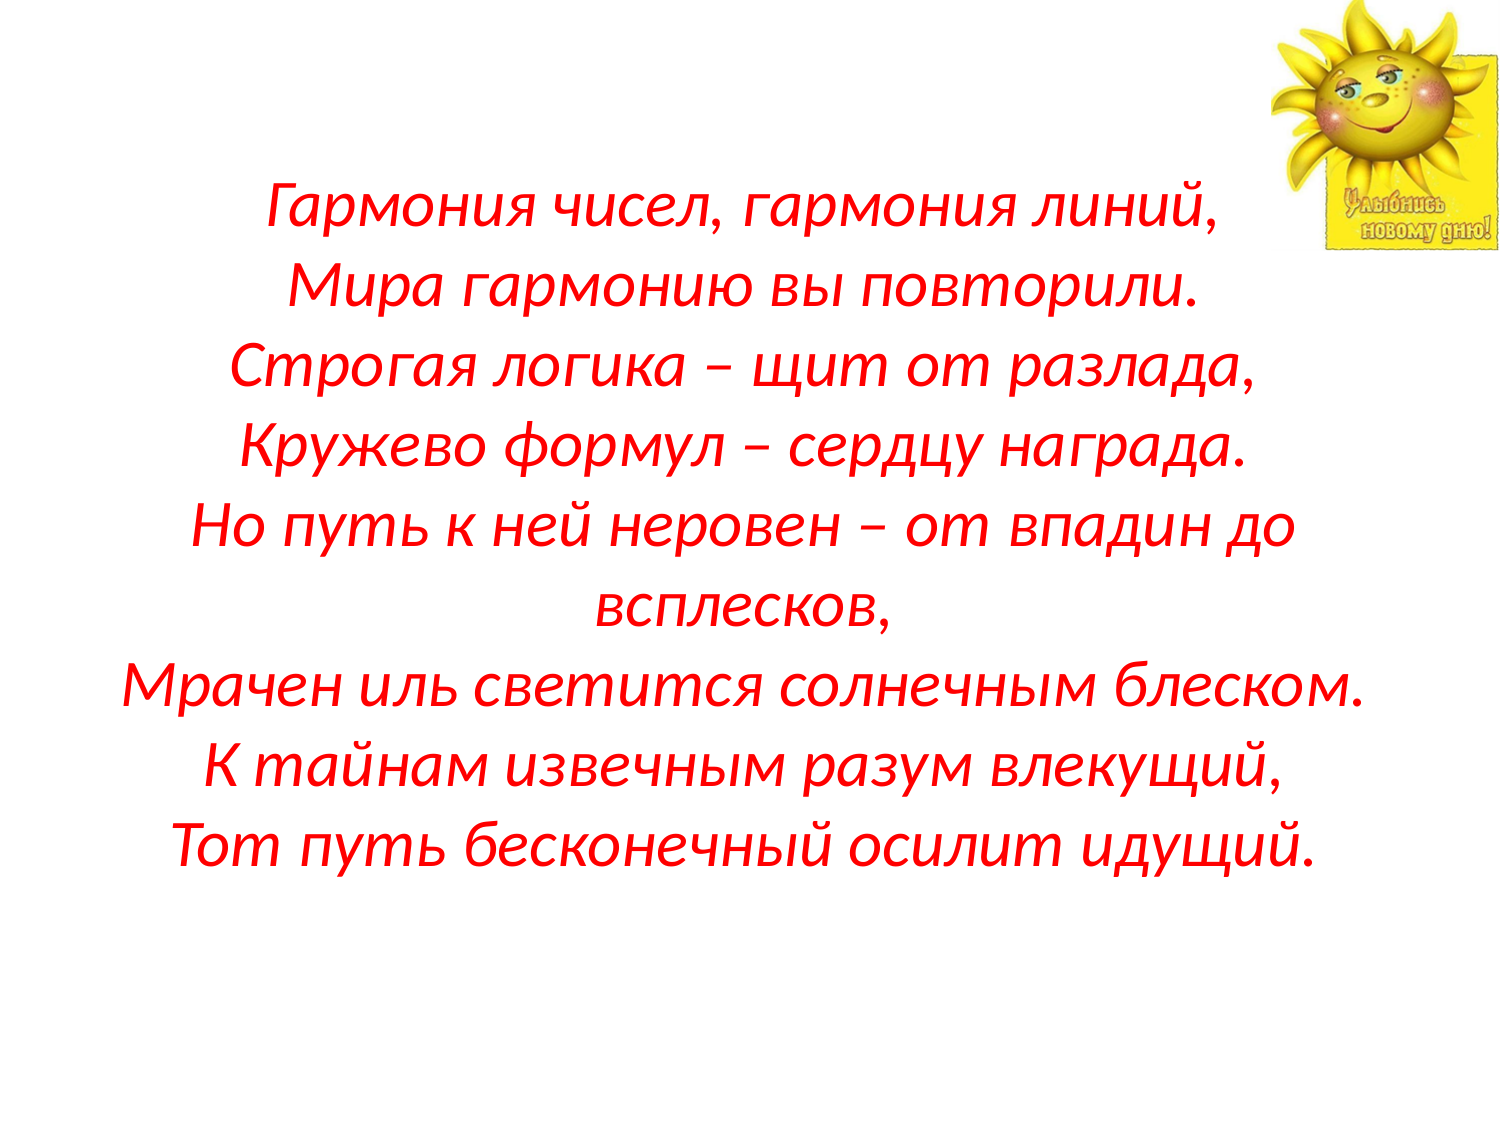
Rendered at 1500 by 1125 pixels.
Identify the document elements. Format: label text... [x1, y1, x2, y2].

picture [1271, 0, 1500, 252]
text_box Гармония чисел, гармония линий, Мира гармонию вы повторили. Строгая логика – щит от разлада, Кружево формул – сердцу награда. Но путь к ней неровен – от впадин до всплесков, Мрачен иль светится солнечным блеском. К тайнам извечным разум влекущий, Тот путь бесконечный осилит идущий. [70, 152, 1418, 887]
